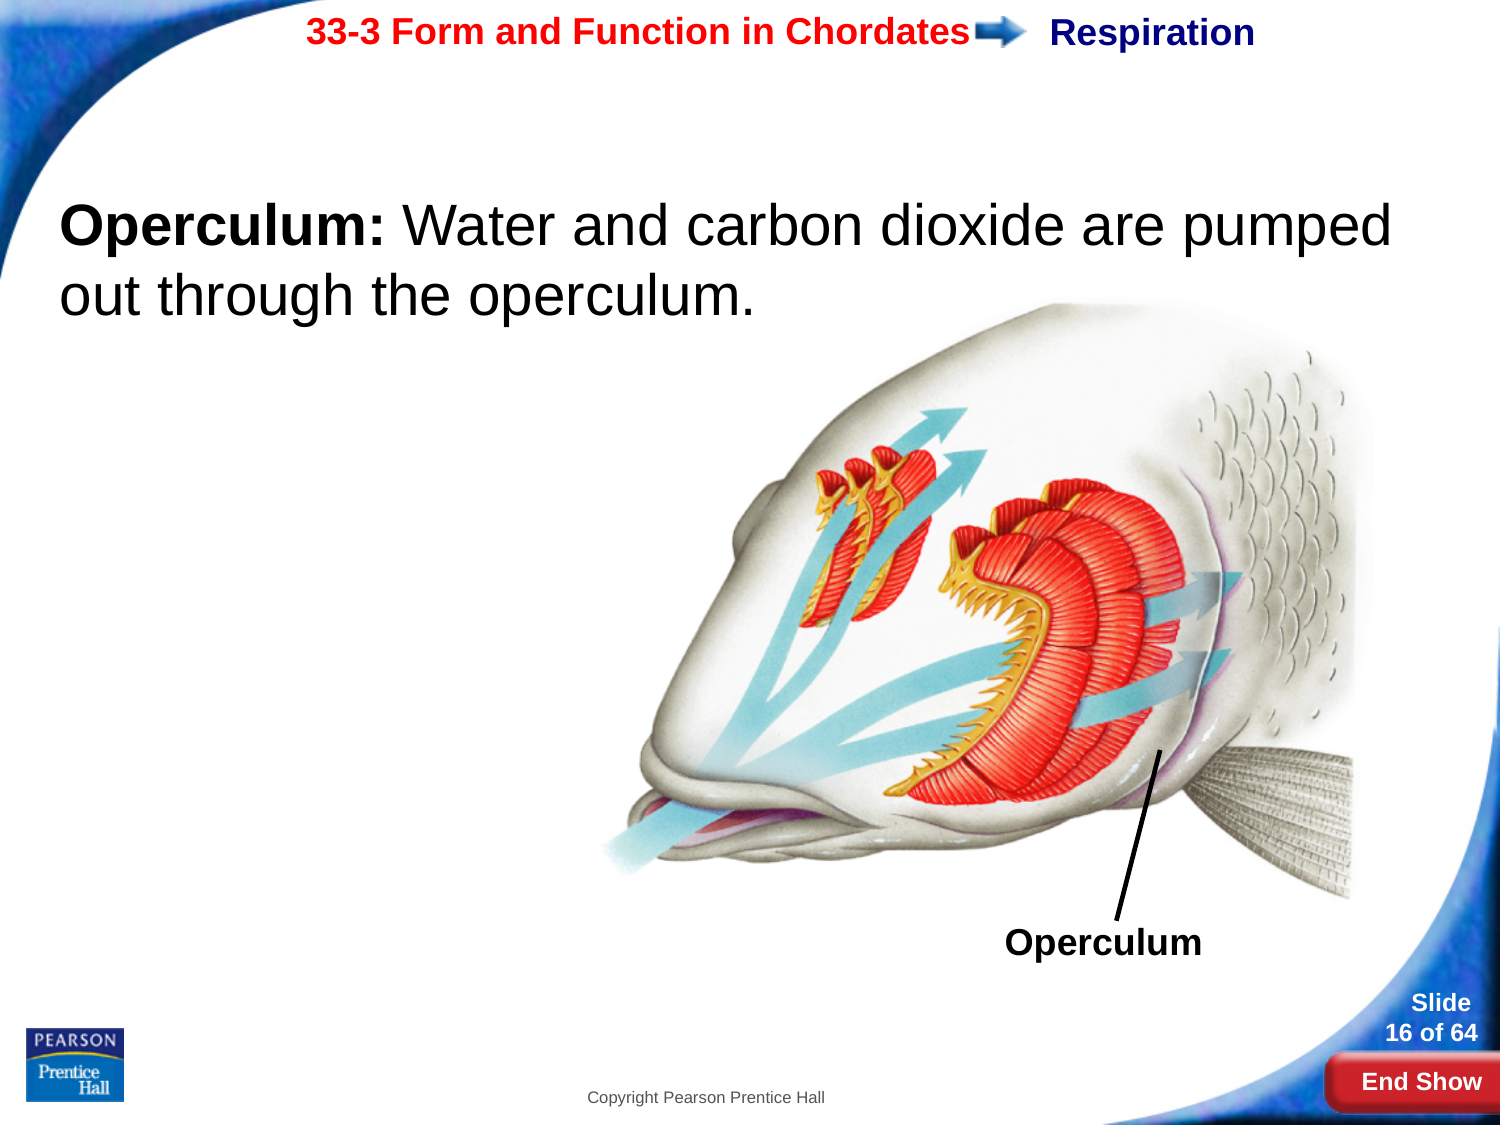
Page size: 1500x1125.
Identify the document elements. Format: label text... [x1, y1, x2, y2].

picture [0, 0, 1500, 1125]
list Operculum: Water and carbon dioxide are pumped out through the operculum. [44, 179, 1463, 976]
footer Copyright Pearson Prentice Hall [468, 1078, 945, 1105]
text_box Operculum [989, 946, 1218, 971]
title Respiration [1034, 0, 1500, 76]
